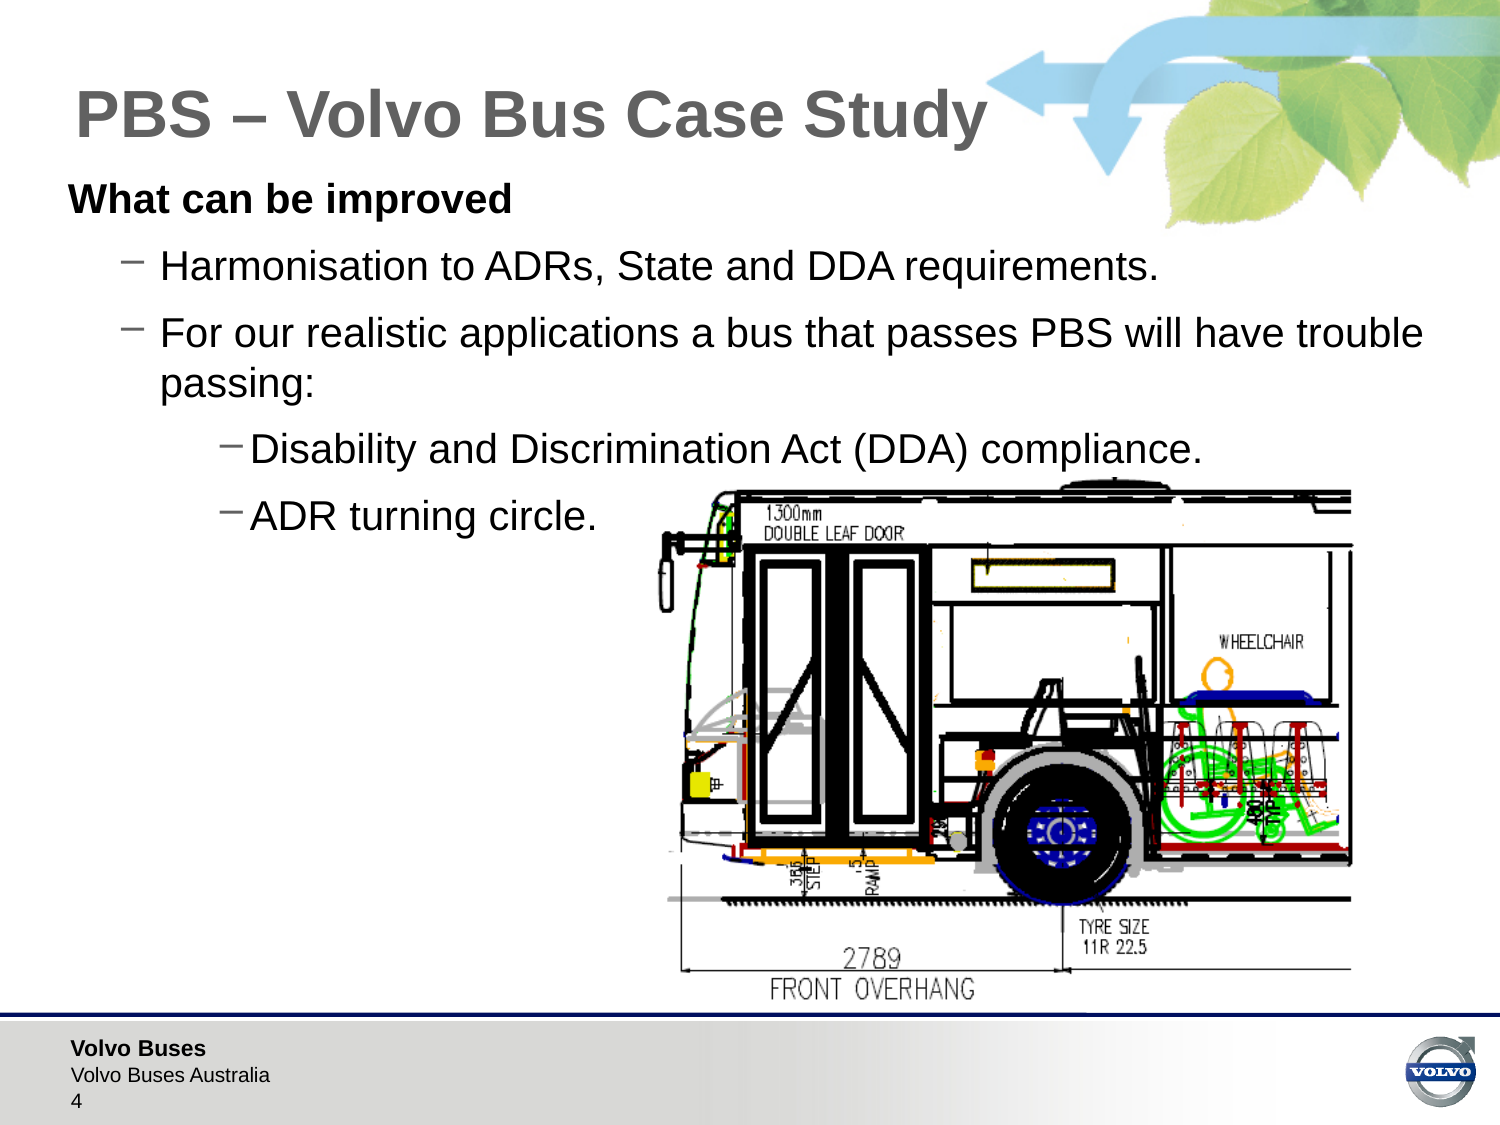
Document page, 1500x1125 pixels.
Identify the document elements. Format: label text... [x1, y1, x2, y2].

picture [0, 1021, 1308, 1125]
picture [1372, 1022, 1499, 1114]
footer Volvo Buses Australia [55, 1054, 1184, 1090]
title PBS – Volvo Bus Case Study [60, 72, 1068, 164]
list What can be improved Harmonisation to ADRs, State and DDA requirements. For our realistic applications a bus that passes PBS will have trouble passing: Disability and Discrimination Act (DDA) compliance. ADR turning circle. [52, 164, 1461, 804]
slide_number 4 [55, 1085, 139, 1121]
picture [923, 0, 1500, 351]
picture [626, 477, 1390, 1006]
